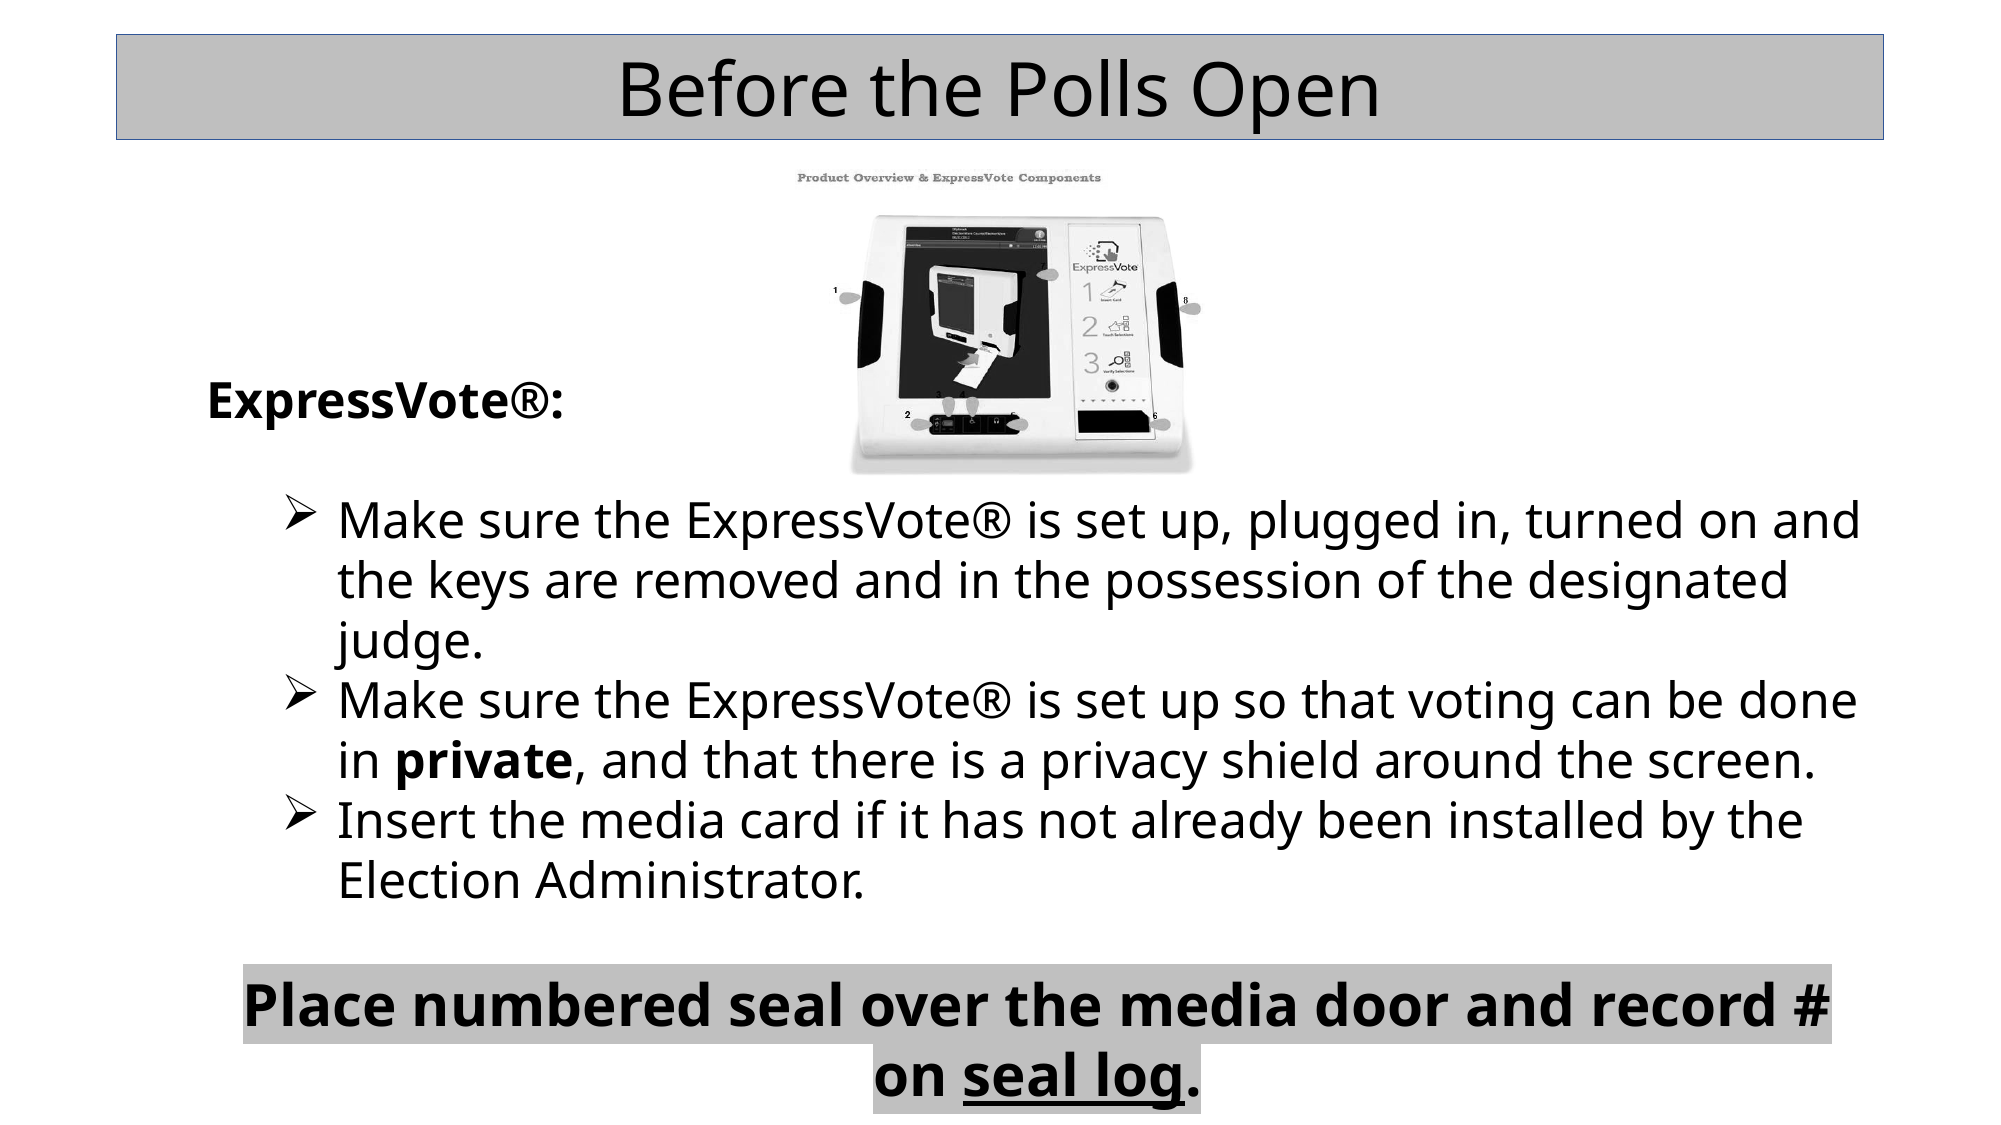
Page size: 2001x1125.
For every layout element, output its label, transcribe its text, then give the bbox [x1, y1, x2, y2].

text_box ExpressVote®: Make sure the ExpressVote® is set up, plugged in, turned on and the keys are removed and in the possession of the designated judge. Make sure the ExpressVote® is set up so that voting can be done in private, and that there is a privacy shield around the screen. Insert the media card if it has not already been installed by the Election Administrator. Place numbered seal over the media door and record # on seal log. [116, 361, 1884, 1125]
text_box Before the Polls Open [116, 34, 1884, 140]
picture [795, 169, 1205, 476]
